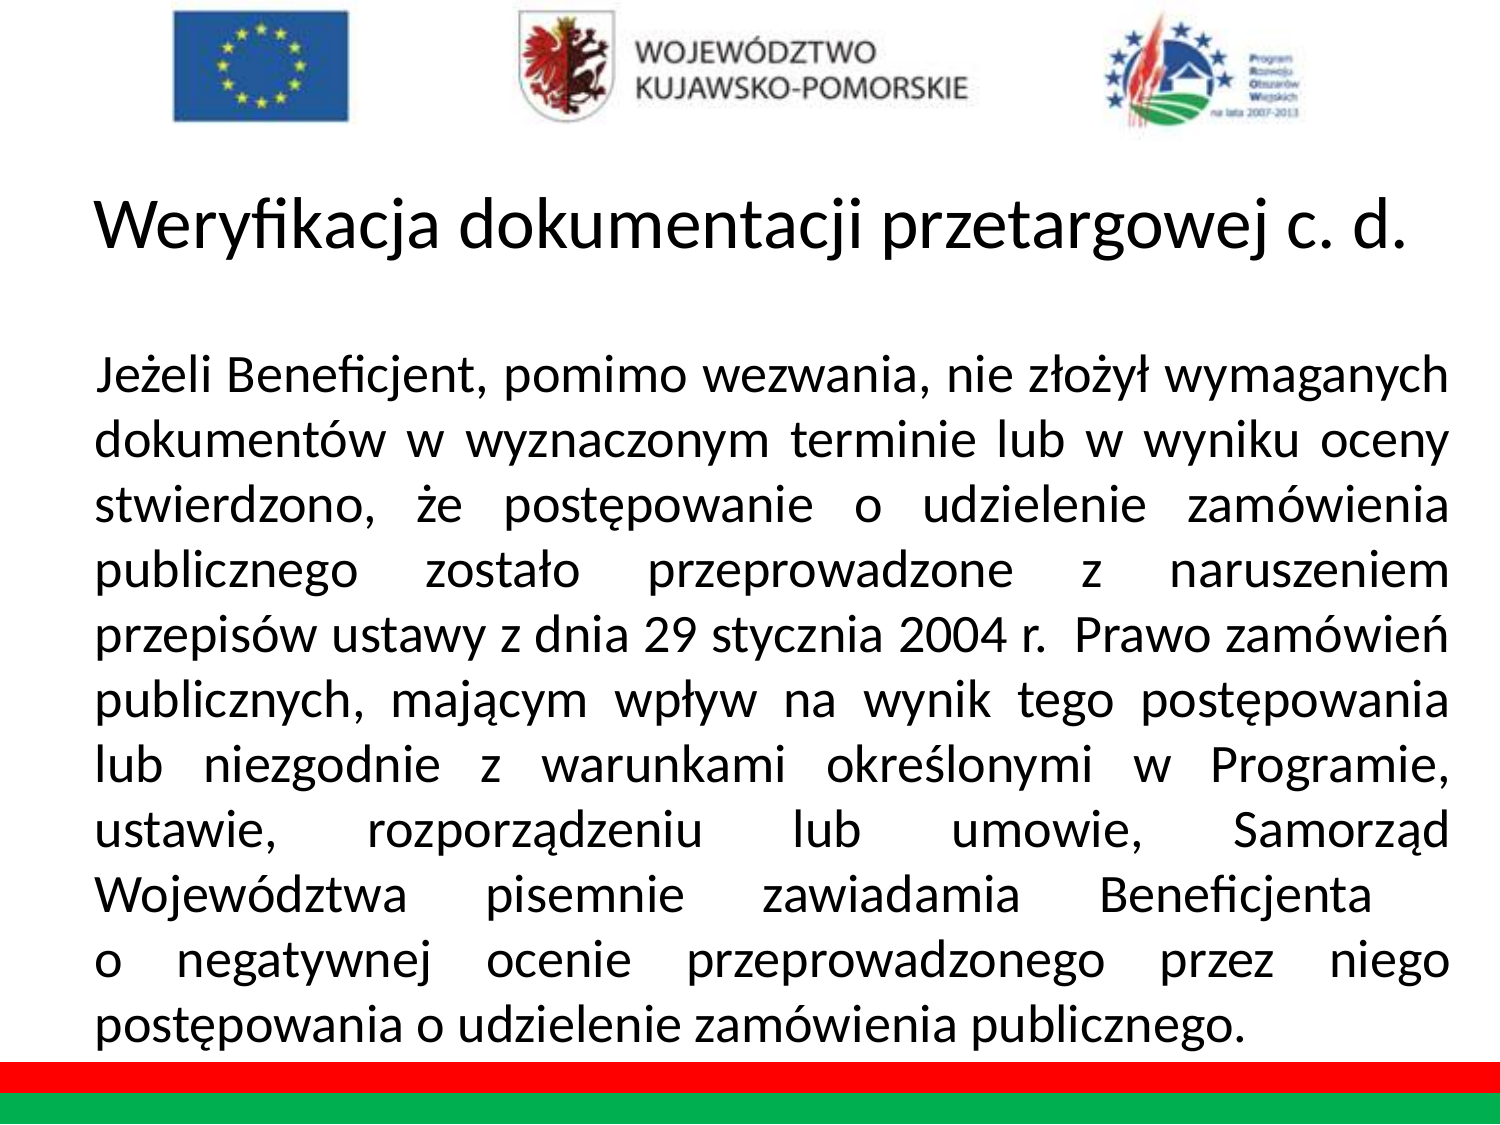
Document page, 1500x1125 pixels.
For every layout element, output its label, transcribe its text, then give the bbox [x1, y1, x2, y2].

title Weryfikacja dokumentacji przetargowej c. d. [76, 125, 1427, 313]
picture [171, 0, 1310, 125]
list Jeżeli Beneficjent, pomimo wezwania, nie złożył wymaganych dokumentów w wyznaczonym terminie lub w wyniku oceny stwierdzono, że postępowanie o udzielenie zamówienia publicznego zostało przeprowadzone z naruszeniem przepisów ustawy z dnia 29 stycznia 2004 r. Prawo zamówień publicznych, mającym wpływ na wynik tego postępowania lub niezgodnie z warunkami określonymi w Programie, ustawie, rozporządzeniu lub umowie, Samorząd Województwa pisemnie zawiadamia Beneficjenta o negatywnej ocenie przeprowadzonego przez niego postępowania o udzielenie zamówienia publicznego. [23, 331, 1468, 1125]
